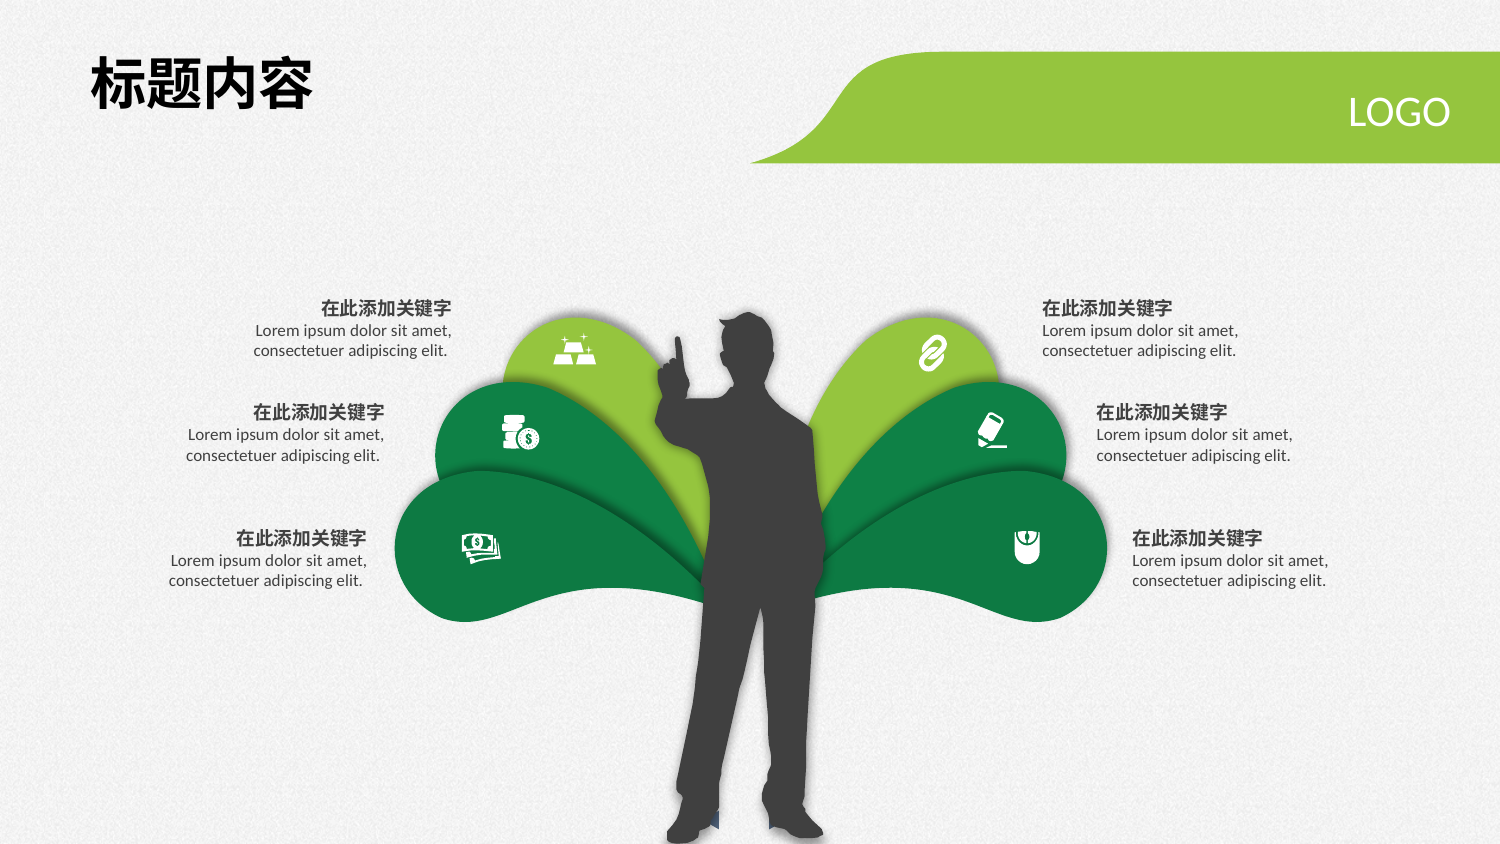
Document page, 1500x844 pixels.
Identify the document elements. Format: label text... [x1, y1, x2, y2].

text_box 在此添加关键字 Lorem ipsum dolor sit amet, consectetuer adipiscing elit. [1117, 518, 1430, 598]
text_box [392, 468, 696, 625]
text_box 在此添加关键字 Lorem ipsum dolor sit amet, consectetuer adipiscing elit. [87, 393, 400, 473]
text_box [433, 379, 700, 559]
picture [0, 0, 1500, 844]
text_box [826, 468, 1110, 625]
text_box 在此添加关键字 Lorem ipsum dolor sit amet, consectetuer adipiscing elit. [70, 518, 383, 598]
text_box [918, 334, 947, 372]
text_box [654, 312, 826, 844]
text_box [553, 354, 574, 365]
text_box 在此添加关键字 Lorem ipsum dolor sit amet, consectetuer adipiscing elit. [1081, 393, 1394, 473]
text_box [978, 438, 989, 448]
text_box LOGO [1333, 75, 1466, 143]
text_box [502, 315, 703, 520]
text_box [502, 414, 540, 450]
text_box 标题内容 [75, 41, 331, 124]
text_box [1014, 531, 1040, 565]
text_box 在此添加关键字 Lorem ipsum dolor sit amet, consectetuer adipiscing elit. [1027, 288, 1340, 368]
text_box [461, 533, 501, 565]
text_box [809, 315, 999, 488]
text_box [560, 335, 597, 365]
text_box [977, 412, 1004, 442]
text_box [747, 49, 1500, 166]
text_box [829, 379, 1069, 539]
text_box 在此添加关键字 Lorem ipsum dolor sit amet, consectetuer adipiscing elit. [155, 288, 468, 368]
